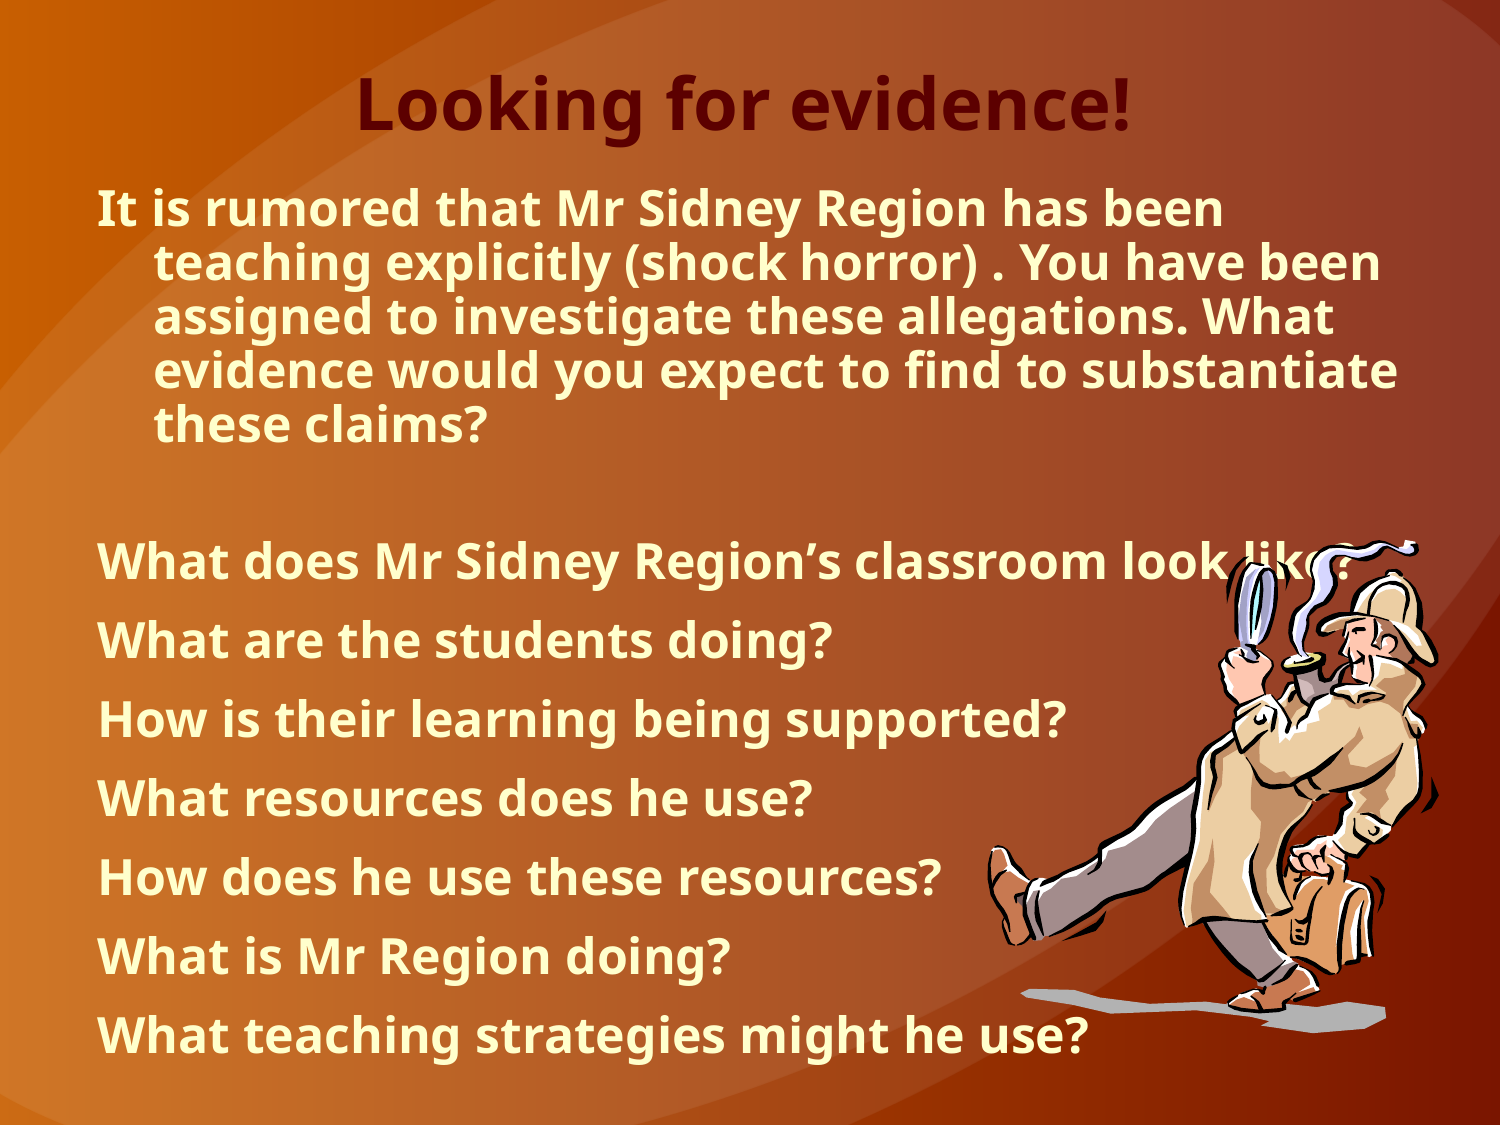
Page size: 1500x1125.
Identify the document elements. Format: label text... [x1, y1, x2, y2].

list It is rumored that Mr Sidney Region has been teaching explicitly (shock horror) . You have been assigned to investigate these allegations. What evidence would you expect to find to substantiate these claims? What does Mr Sidney Region’s classroom look like? What are the students doing? How is their learning being supported? What resources does he use? How does he use these resources? What is Mr Region doing? What teaching strategies might he use? [82, 175, 1445, 1014]
title Looking for evidence! [99, 50, 1388, 153]
picture [0, 0, 1500, 1125]
